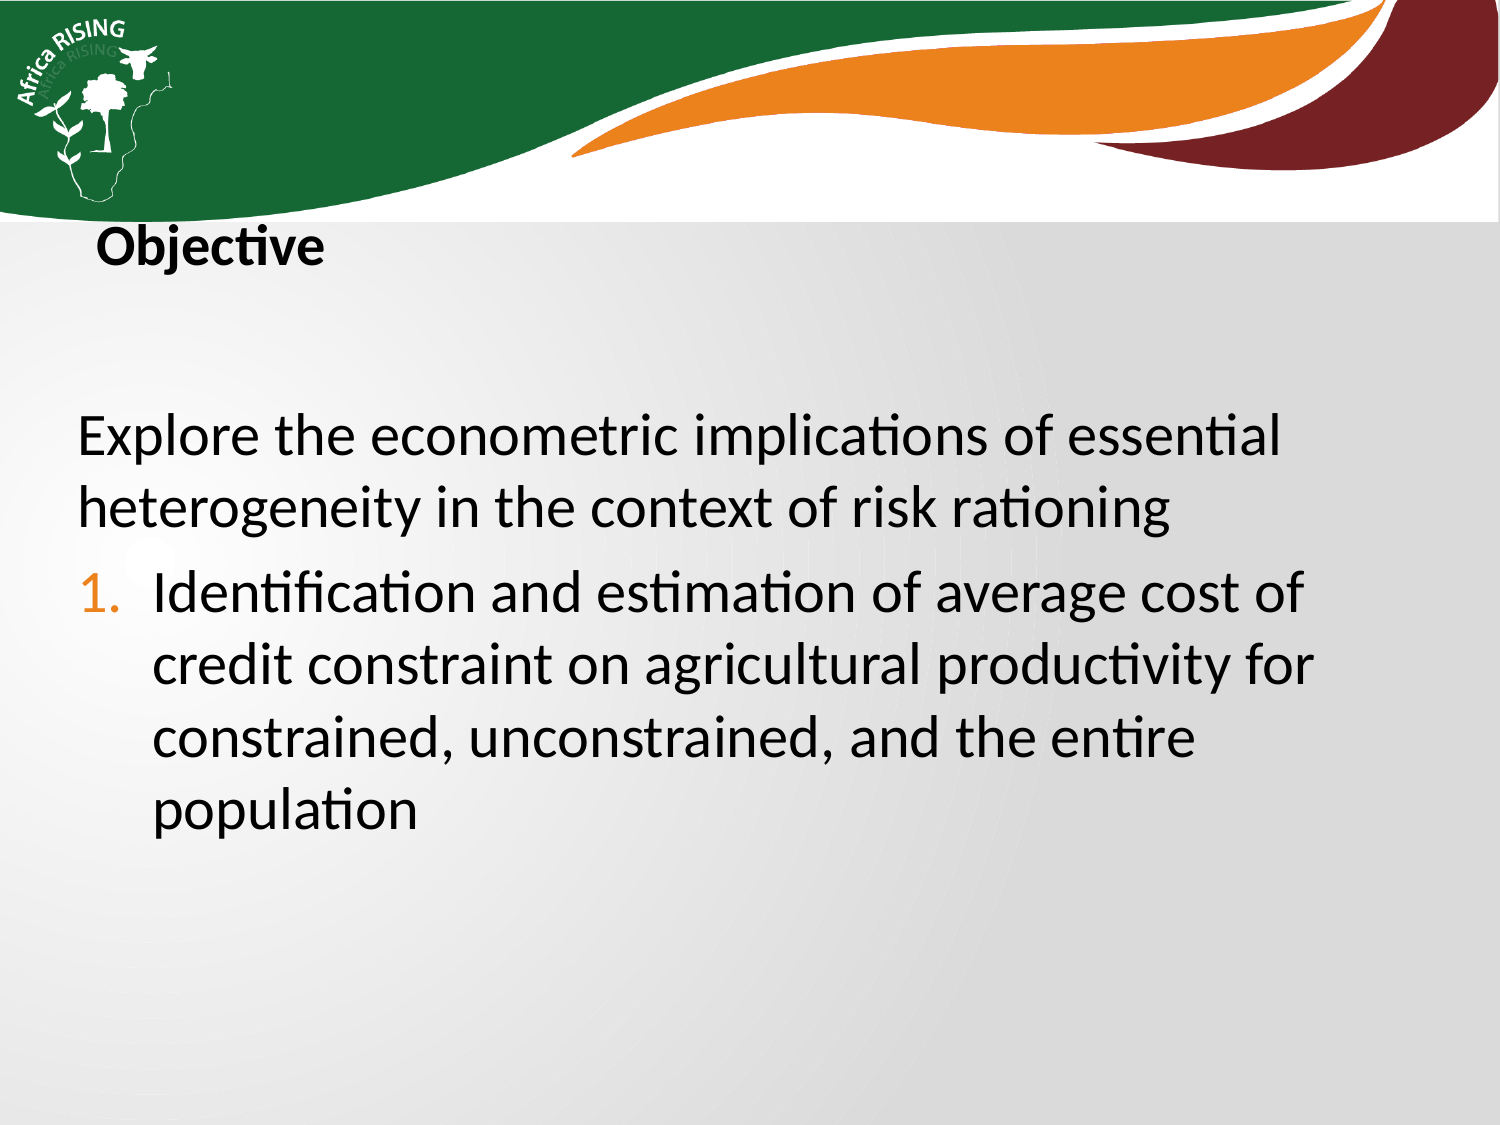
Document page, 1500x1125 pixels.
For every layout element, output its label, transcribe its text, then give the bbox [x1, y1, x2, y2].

picture [0, 0, 1499, 222]
list Objective [62, 200, 1463, 313]
list Explore the econometric implications of essential heterogeneity in the context of risk rationing Identification and estimation of average cost of credit constraint on agricultural productivity for constrained, unconstrained, and the entire population [62, 387, 1463, 1025]
